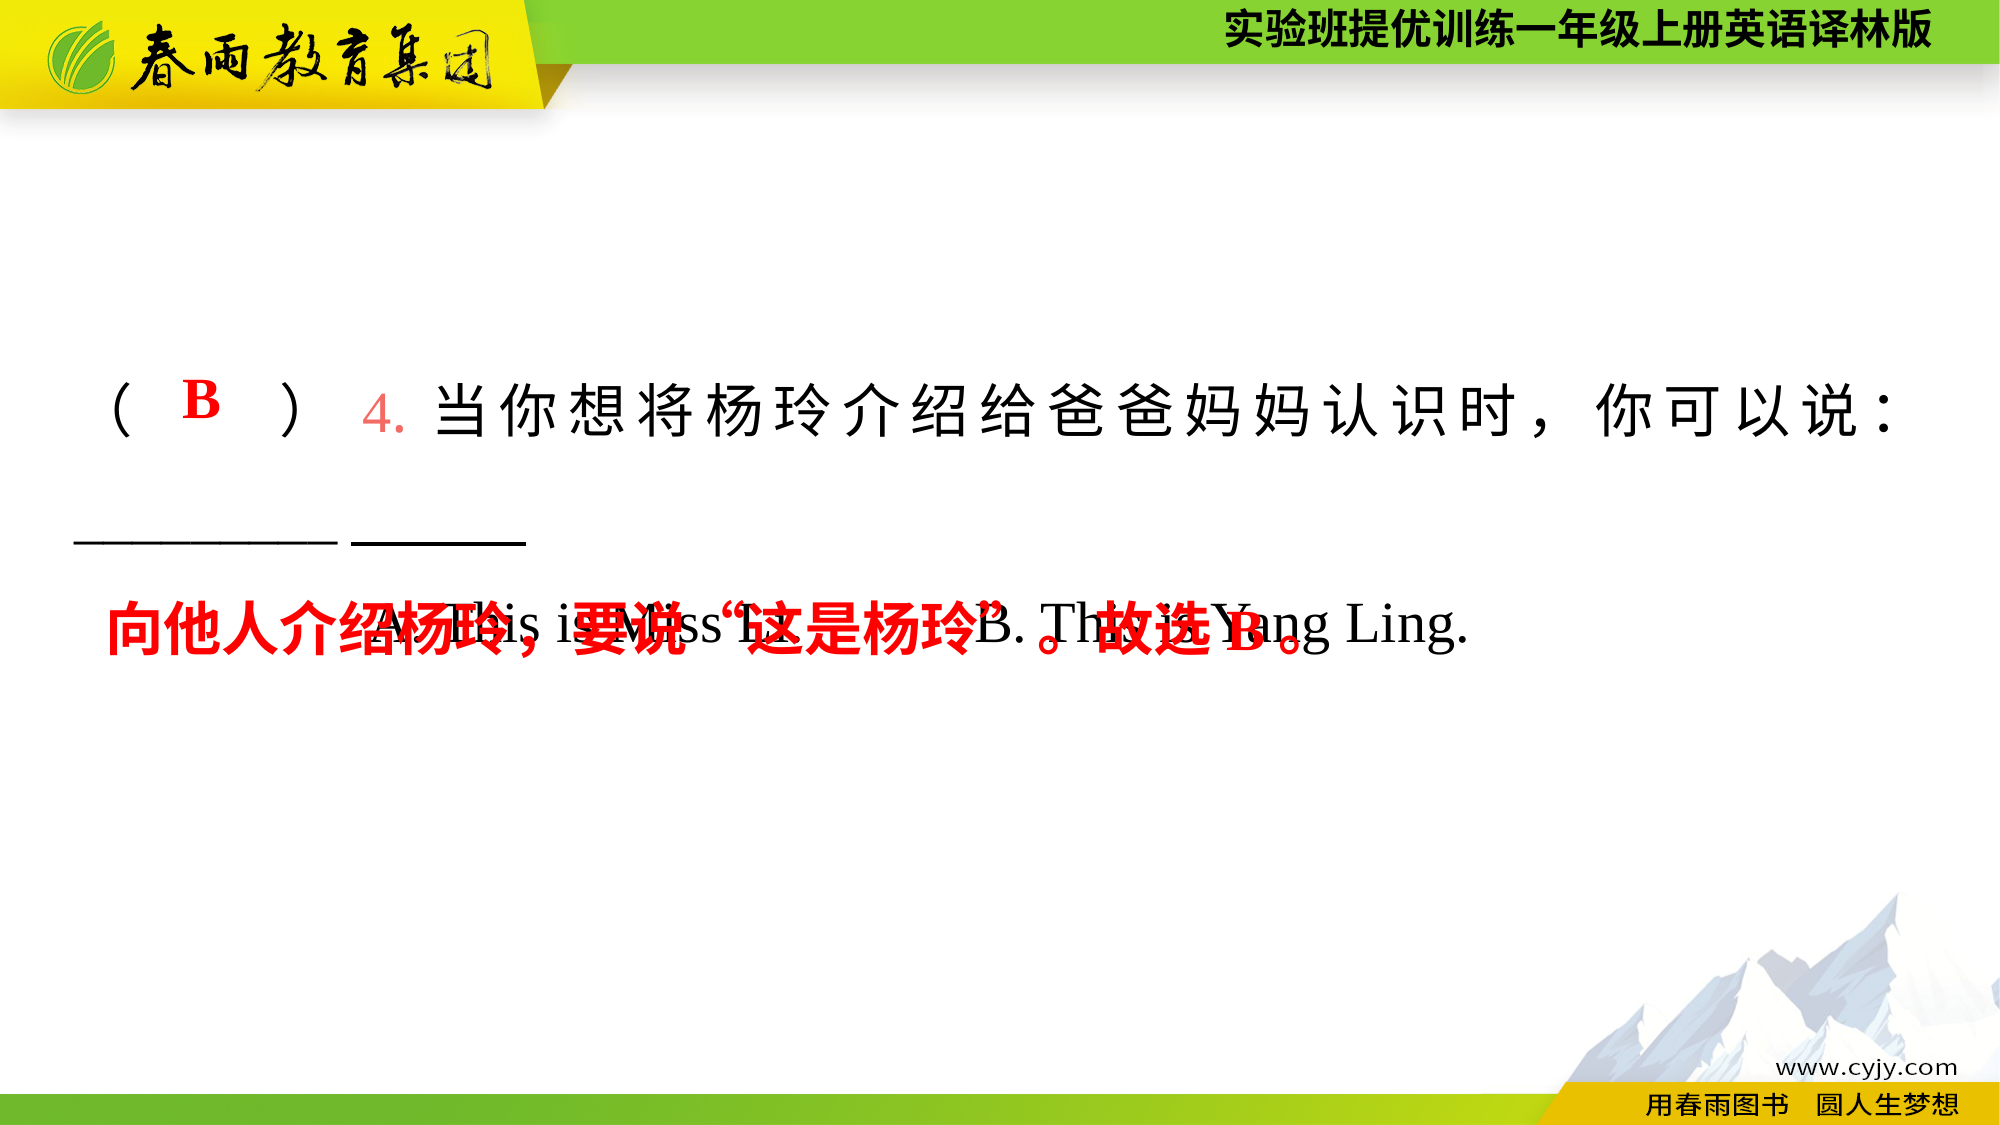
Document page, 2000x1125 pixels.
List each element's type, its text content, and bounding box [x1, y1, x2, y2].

picture [0, 0, 2000, 1125]
text_box B [167, 352, 236, 438]
text_box 向他人介绍杨玲，要说“这是杨玲”。故选B。 [90, 549, 1975, 670]
list （ ）4.当你想将杨玲介绍给爸爸妈妈认识时，你可以说： _________ A. This is Miss Li. B. This is Yang Ling. [59, 332, 1944, 560]
